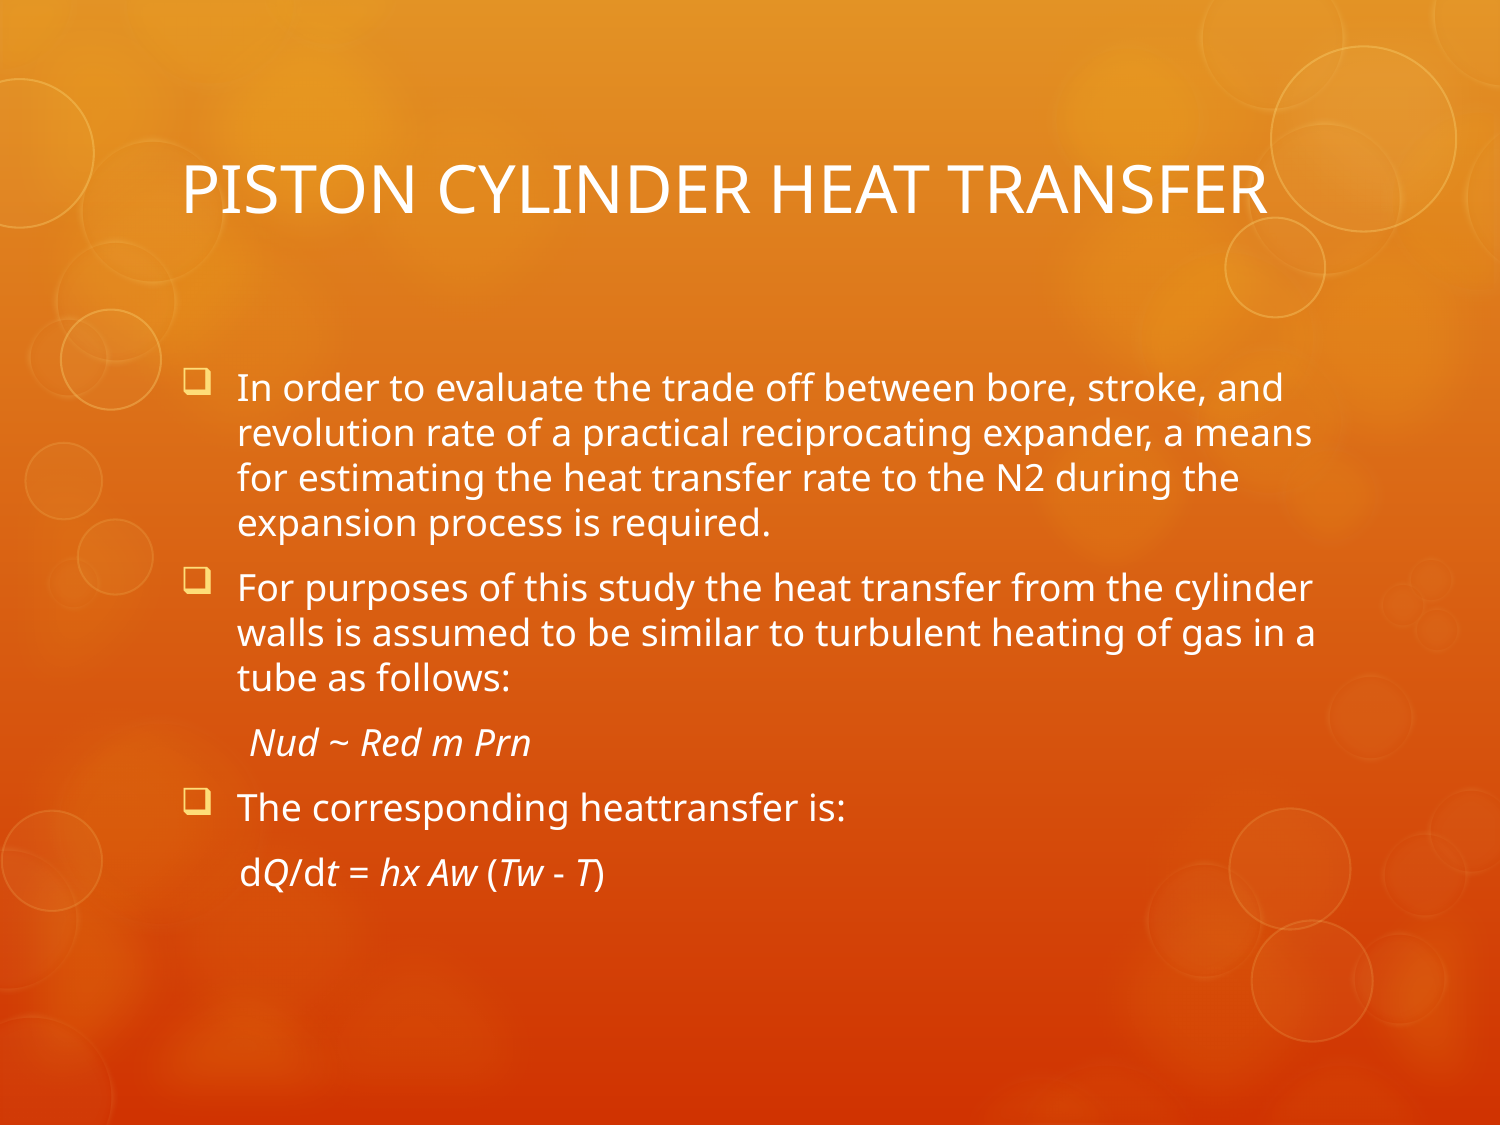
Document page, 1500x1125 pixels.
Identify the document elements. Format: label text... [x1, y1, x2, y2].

list In order to evaluate the trade off between bore, stroke, and revolution rate of a practical reciprocating expander, a means for estimating the heat transfer rate to the N2 during the expansion process is required. For purposes of this study the heat transfer from the cylinder walls is assumed to be similar to turbulent heating of gas in a tube as follows: Nud ~ Red m Prn The corresponding heattransfer is: dQ/dt = hx Aw (Tw - T) [165, 296, 1335, 962]
title PISTON CYLINDER HEAT TRANSFER [165, 110, 1335, 263]
